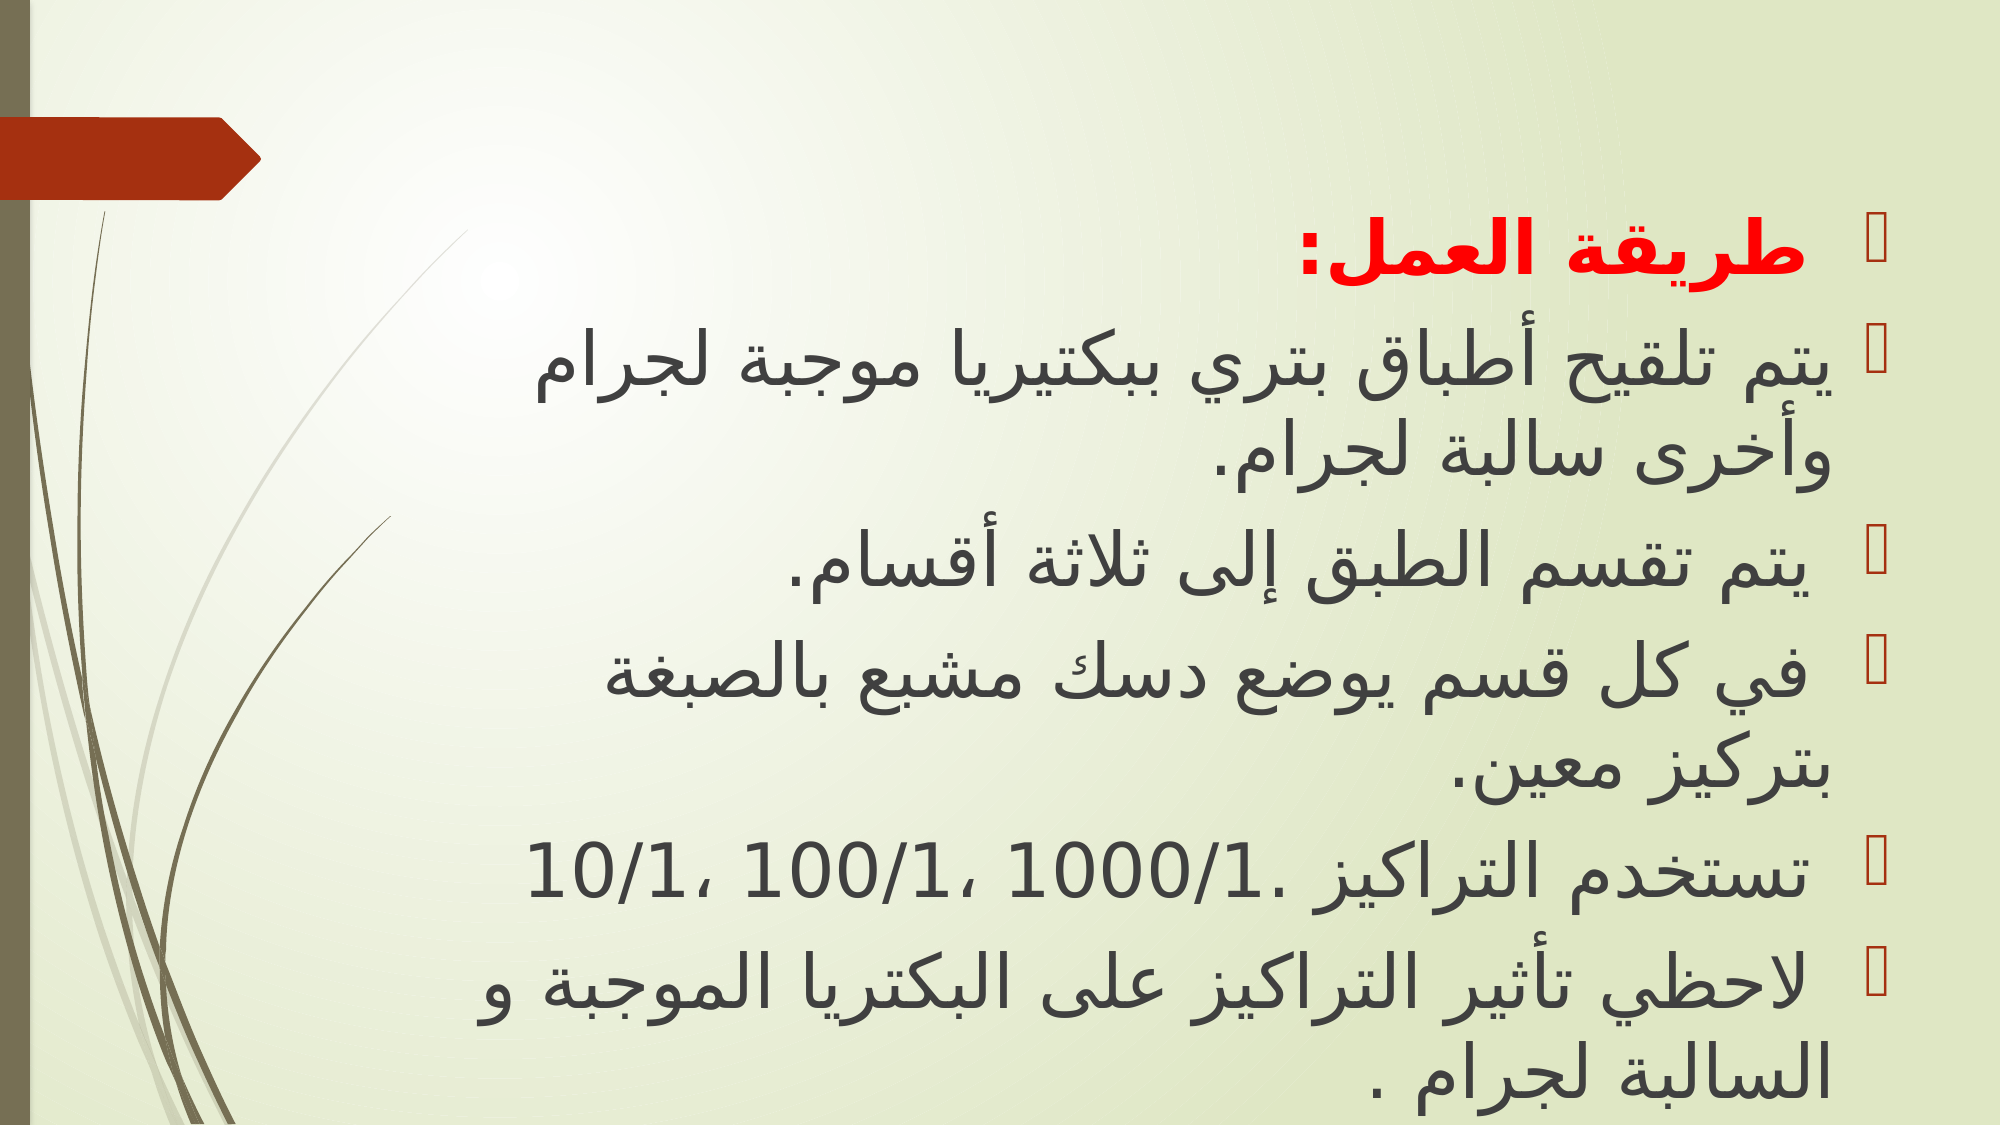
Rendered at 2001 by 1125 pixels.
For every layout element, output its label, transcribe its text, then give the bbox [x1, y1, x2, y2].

list طريقة العمل: يتم تلقيح أطباق بتري ببكتيريا موجبة لجرام وأخرى سالبة لجرام. يتم تقسم الطبق إلى ثلاثة أقسام. في كل قسم يوضع دسك مشبع بالصبغة بتركيز معين. تستخدم التراكيز .1000/1 ،100/1 ،10/1 لاحظي تأثير التراكيز على البكتريا الموجبة و السالبة لجرام . [444, 192, 1908, 877]
